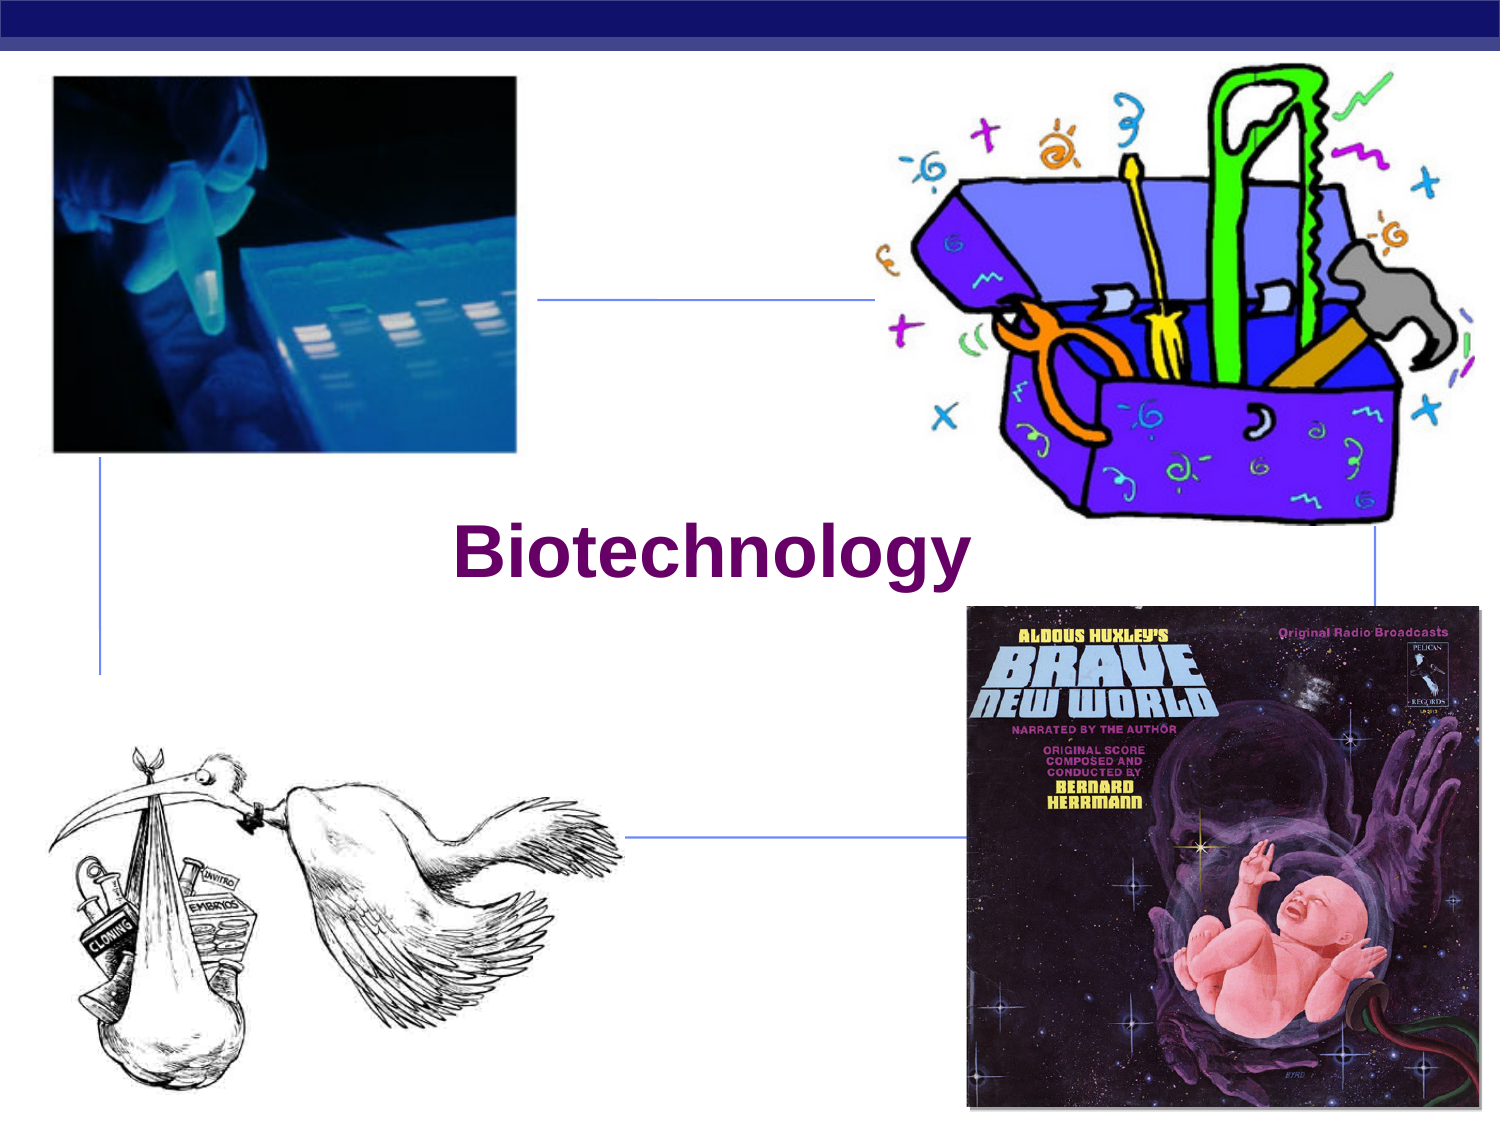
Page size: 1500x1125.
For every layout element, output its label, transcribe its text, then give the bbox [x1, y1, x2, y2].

picture [37, 737, 626, 1095]
picture [874, 62, 1476, 526]
title Biotechnology [287, 450, 1138, 600]
picture [966, 605, 1480, 1108]
picture [37, 74, 538, 458]
